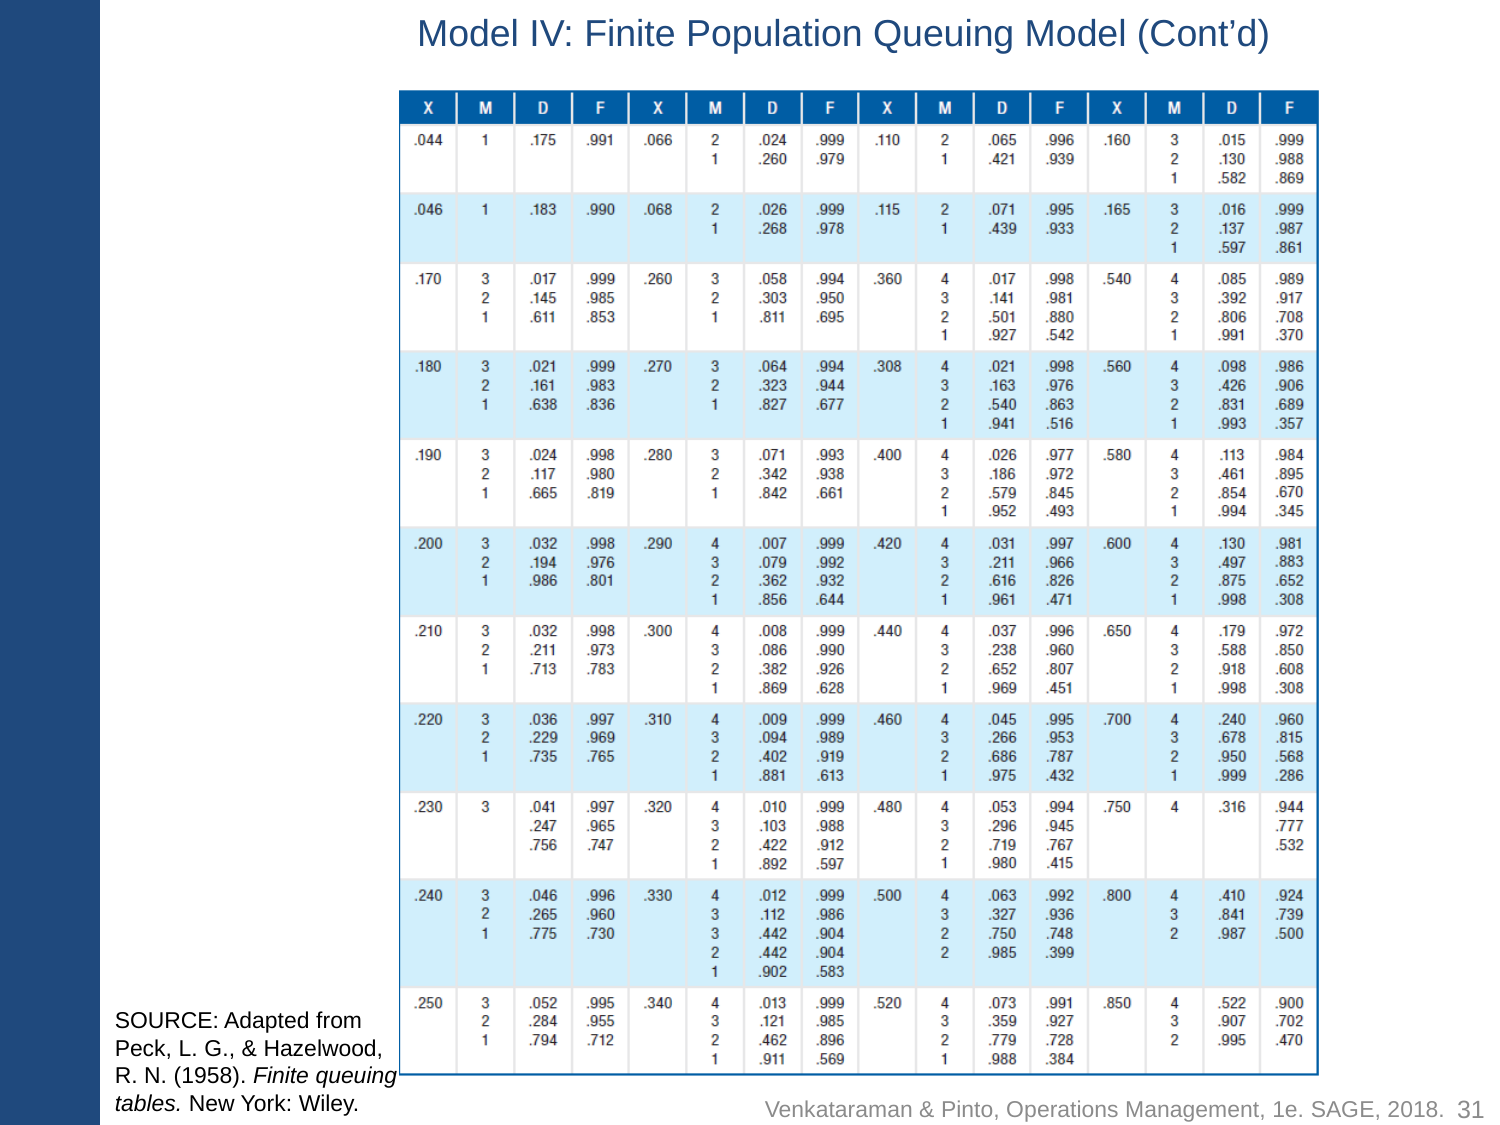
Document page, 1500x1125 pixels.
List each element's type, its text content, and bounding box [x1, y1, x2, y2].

title Model IV: Finite Population Queuing Model (Cont’d) [212, 0, 1475, 63]
text_box SOURCE: Adapted from Peck, L. G., & Hazelwood, R. N. (1958). Finite queuing tables. New York: Wiley. [99, 998, 425, 1124]
footer Venkataraman & Pinto, Operations Management, 1e. SAGE, 2018. [750, 1087, 1500, 1125]
picture [399, 87, 1326, 1079]
